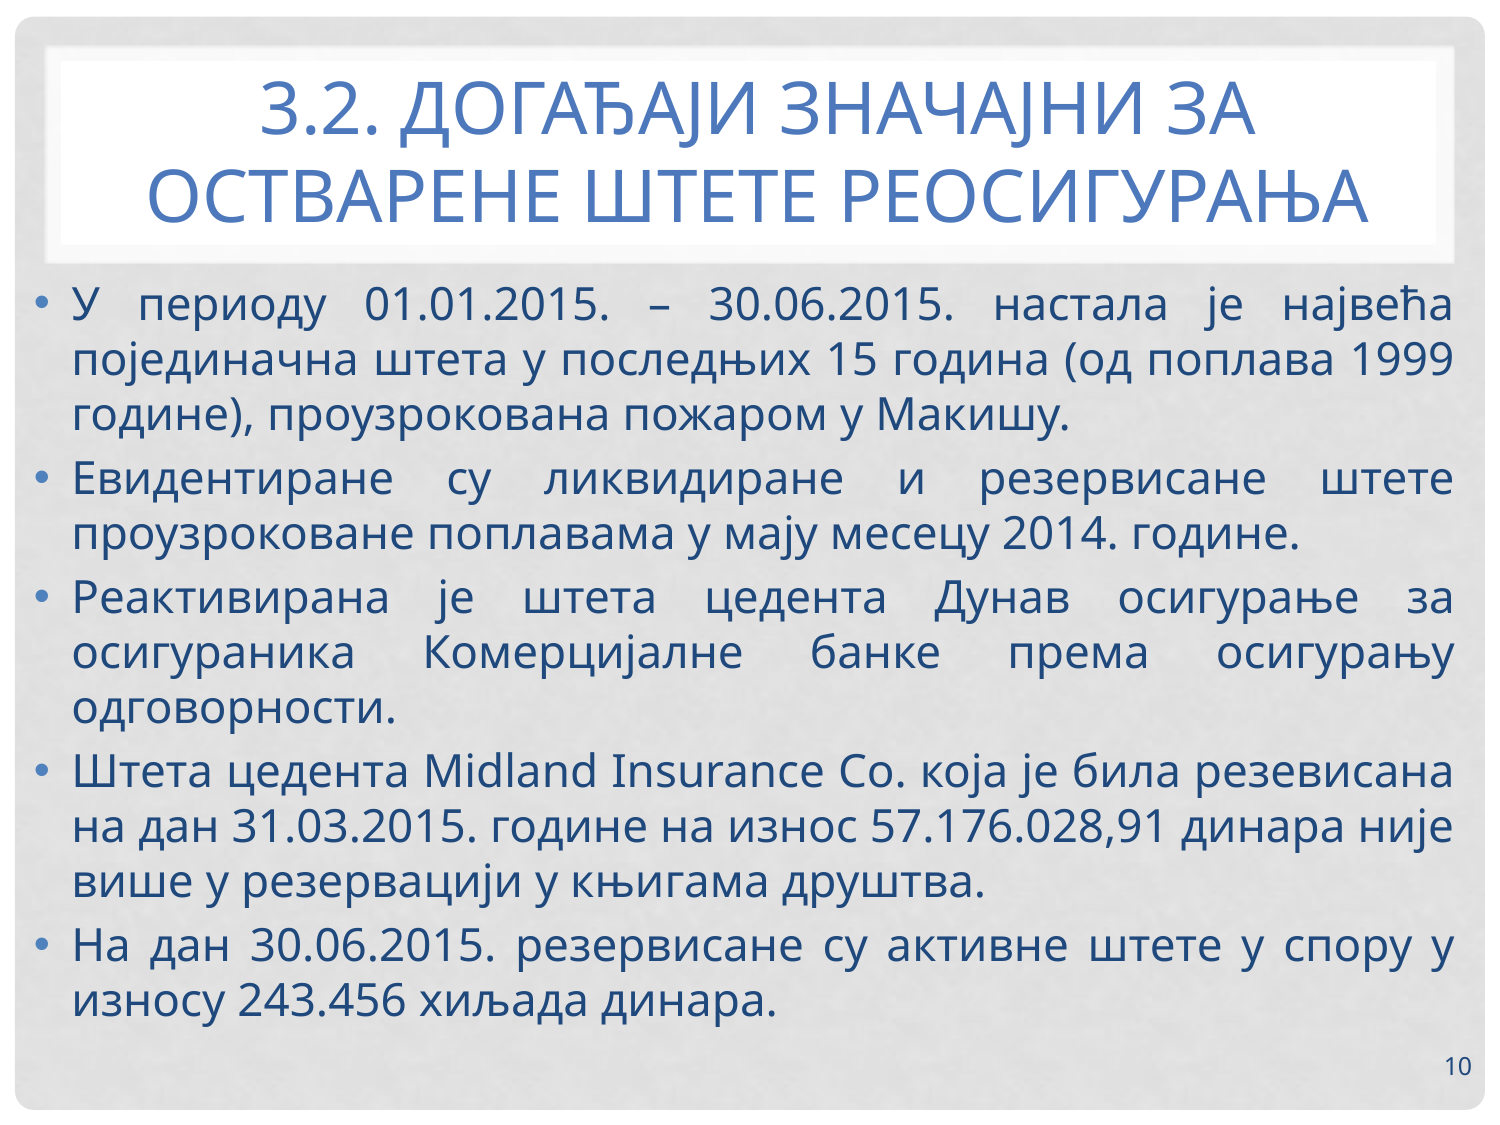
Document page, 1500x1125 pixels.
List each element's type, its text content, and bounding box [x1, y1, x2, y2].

list У периоду 01.01.2015. – 30.06.2015. настала је највећа појединачна штета у последњих 15 година (од поплава 1999 године), проузрокована пожаром у Макишу. Евидентиране су ликвидиране и резервисане штете проузроковане поплавама у мају месецу 2014. године. Реактивирана је штета цедента Дунав осигурање за осигураника Комерцијалне банке према осигурању одговорности. Штета цедента Midland Insurance Co. која је била резевисана на дан 31.03.2015. године на износ 57.176.028,91 динара није више у резервацији у књигама друштва. На дан 30.06.2015. резервисане су активне штете у спору у износу 243.456 хиљада динара. [0, 267, 1471, 1106]
title 3.2. ДОГАЂАЈИ ЗНАЧАЈНИ ЗА ОСТВАРЕНЕ ШТЕТЕ РЕОСИГУРАЊА [69, 66, 1447, 232]
slide_number 10 [1397, 1035, 1488, 1100]
